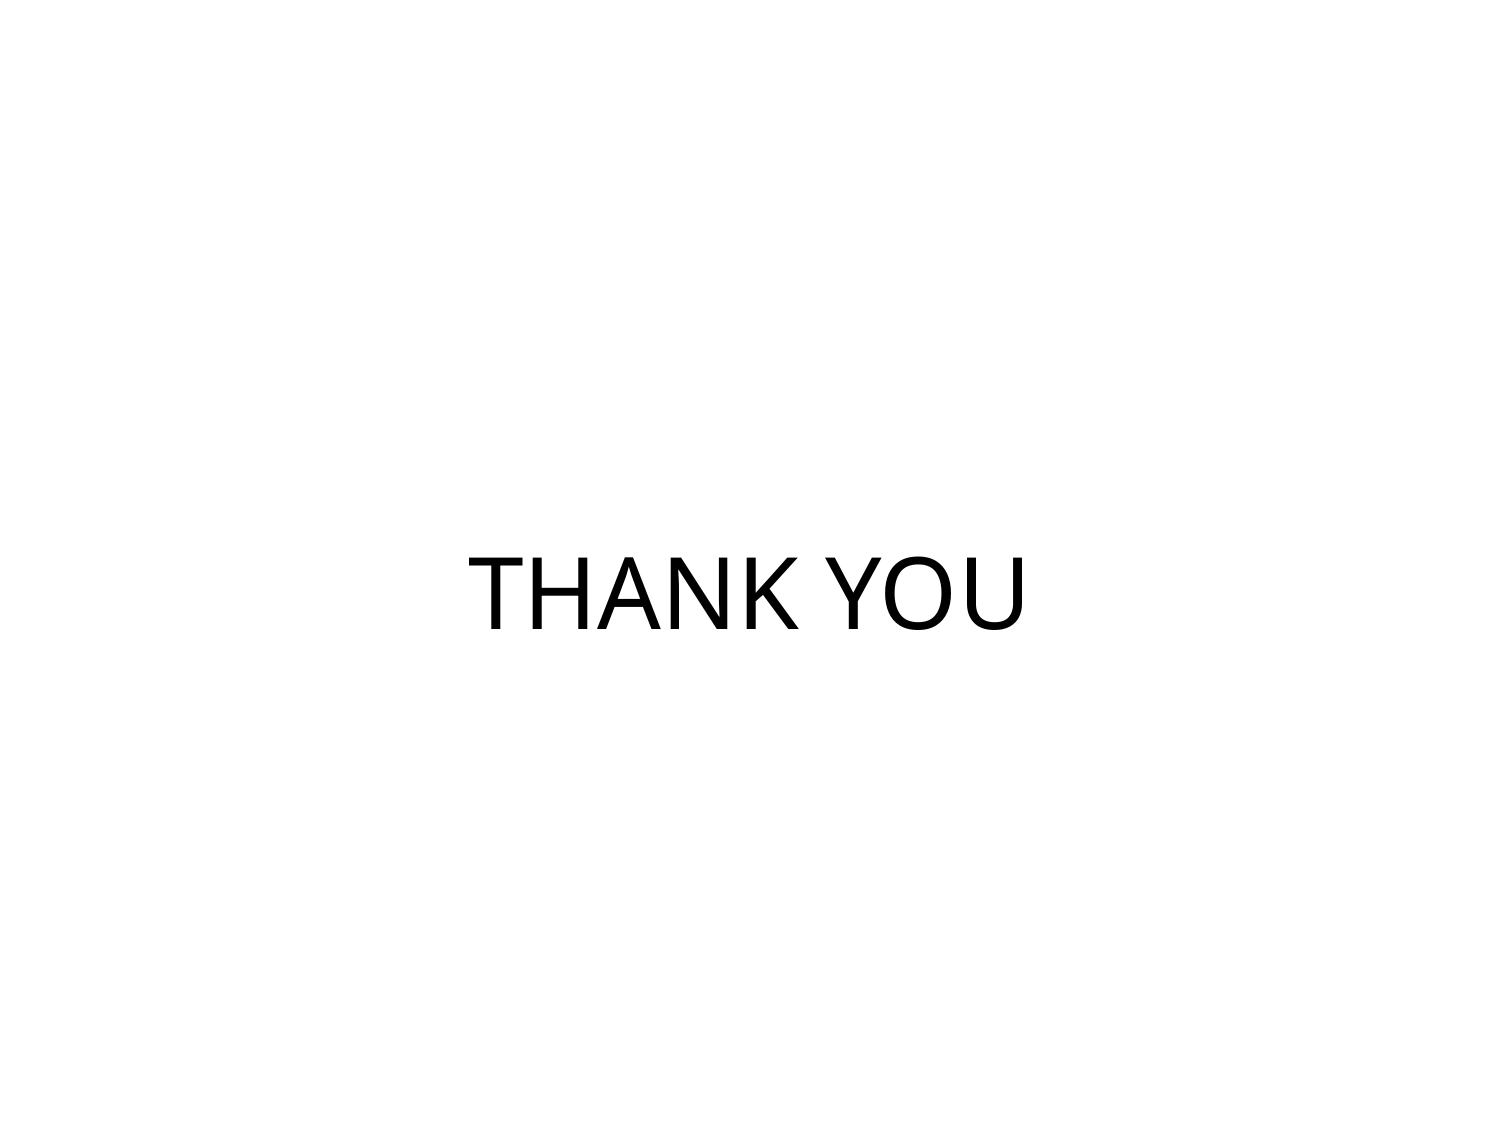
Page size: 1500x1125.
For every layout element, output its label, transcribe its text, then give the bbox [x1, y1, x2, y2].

text_box THANK YOU [453, 521, 1047, 657]
